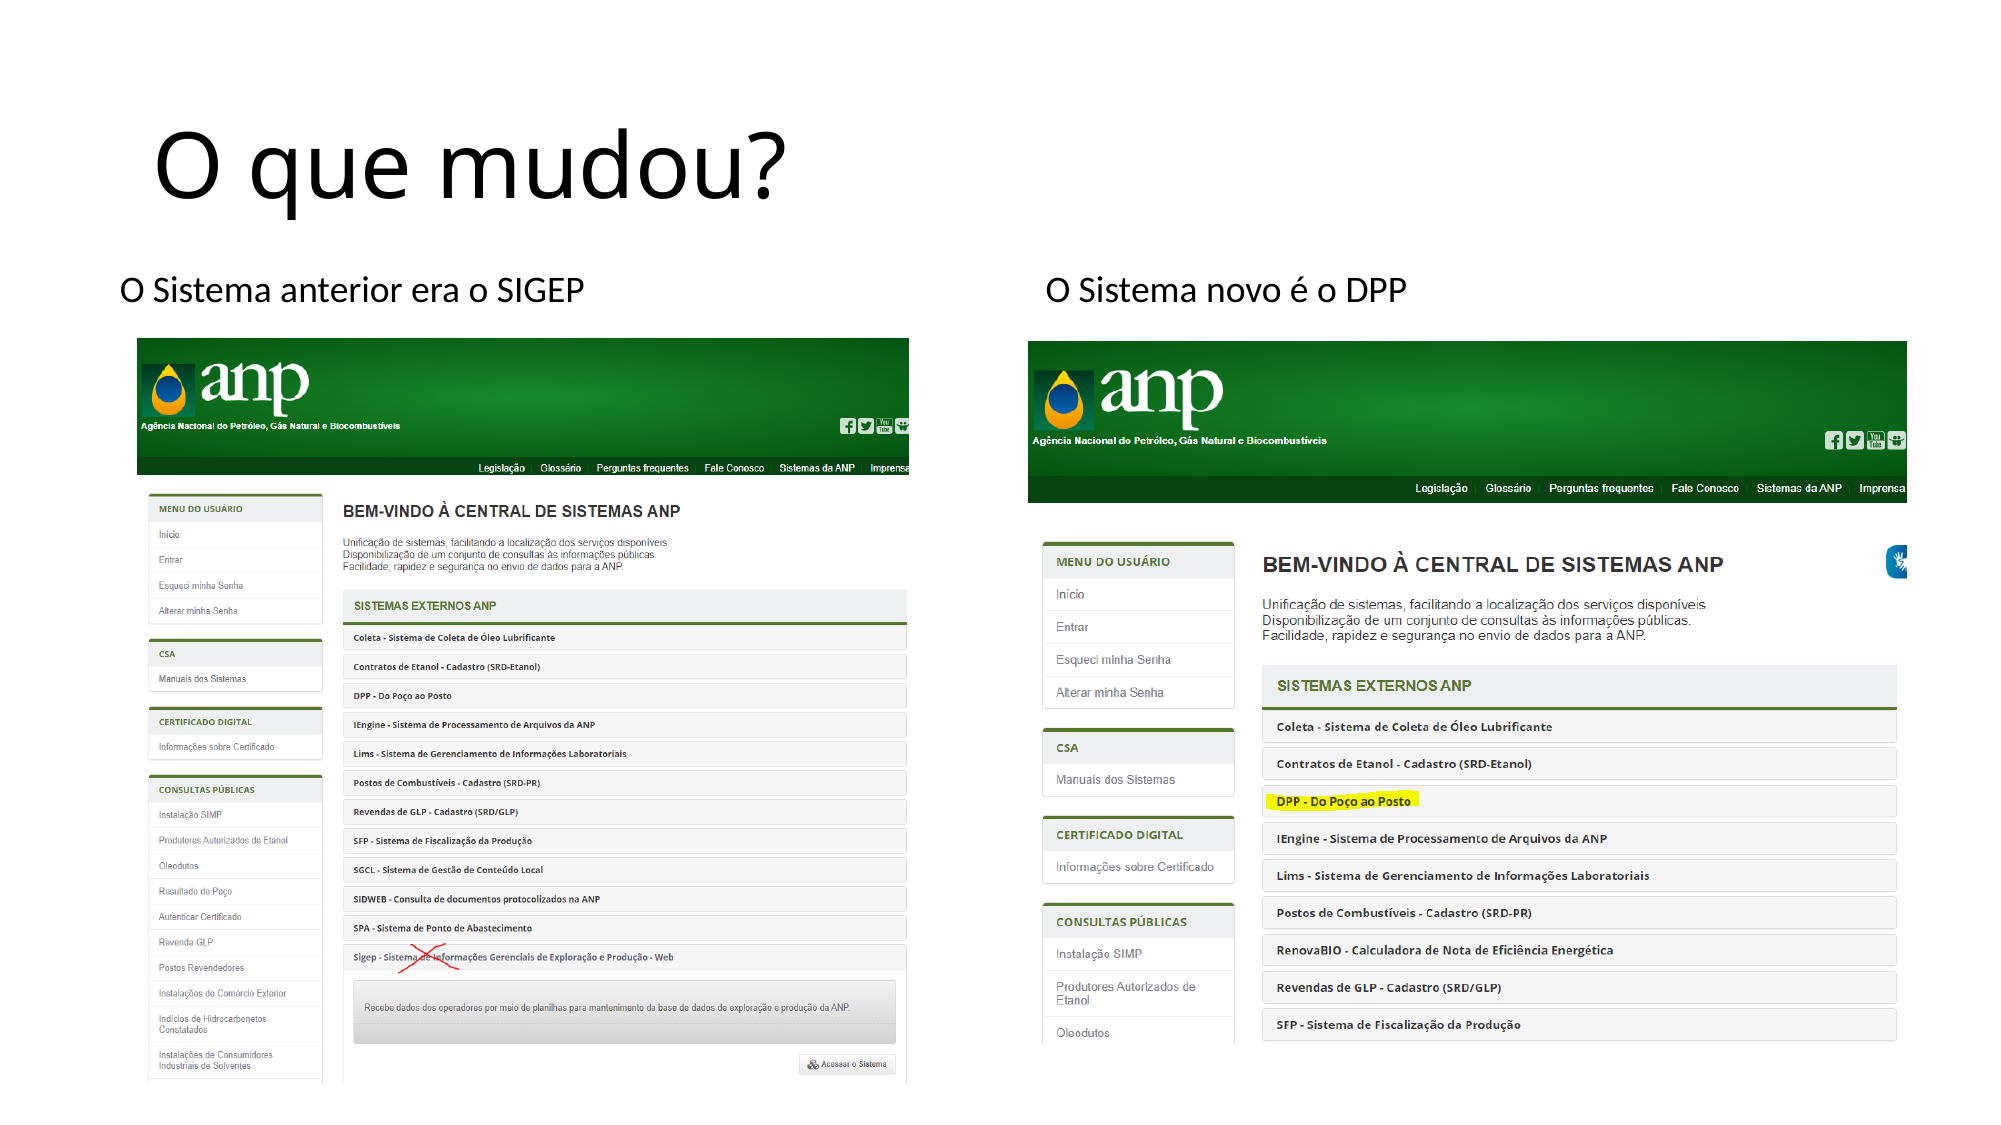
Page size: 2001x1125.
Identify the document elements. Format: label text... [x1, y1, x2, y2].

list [137, 338, 909, 475]
text_box O Sistema novo é o DPP [1030, 258, 1423, 318]
title O que mudou? [137, 59, 1863, 278]
text_box O Sistema anterior era o SIGEP [104, 258, 601, 318]
picture [1028, 341, 1907, 1045]
picture [137, 475, 909, 1084]
